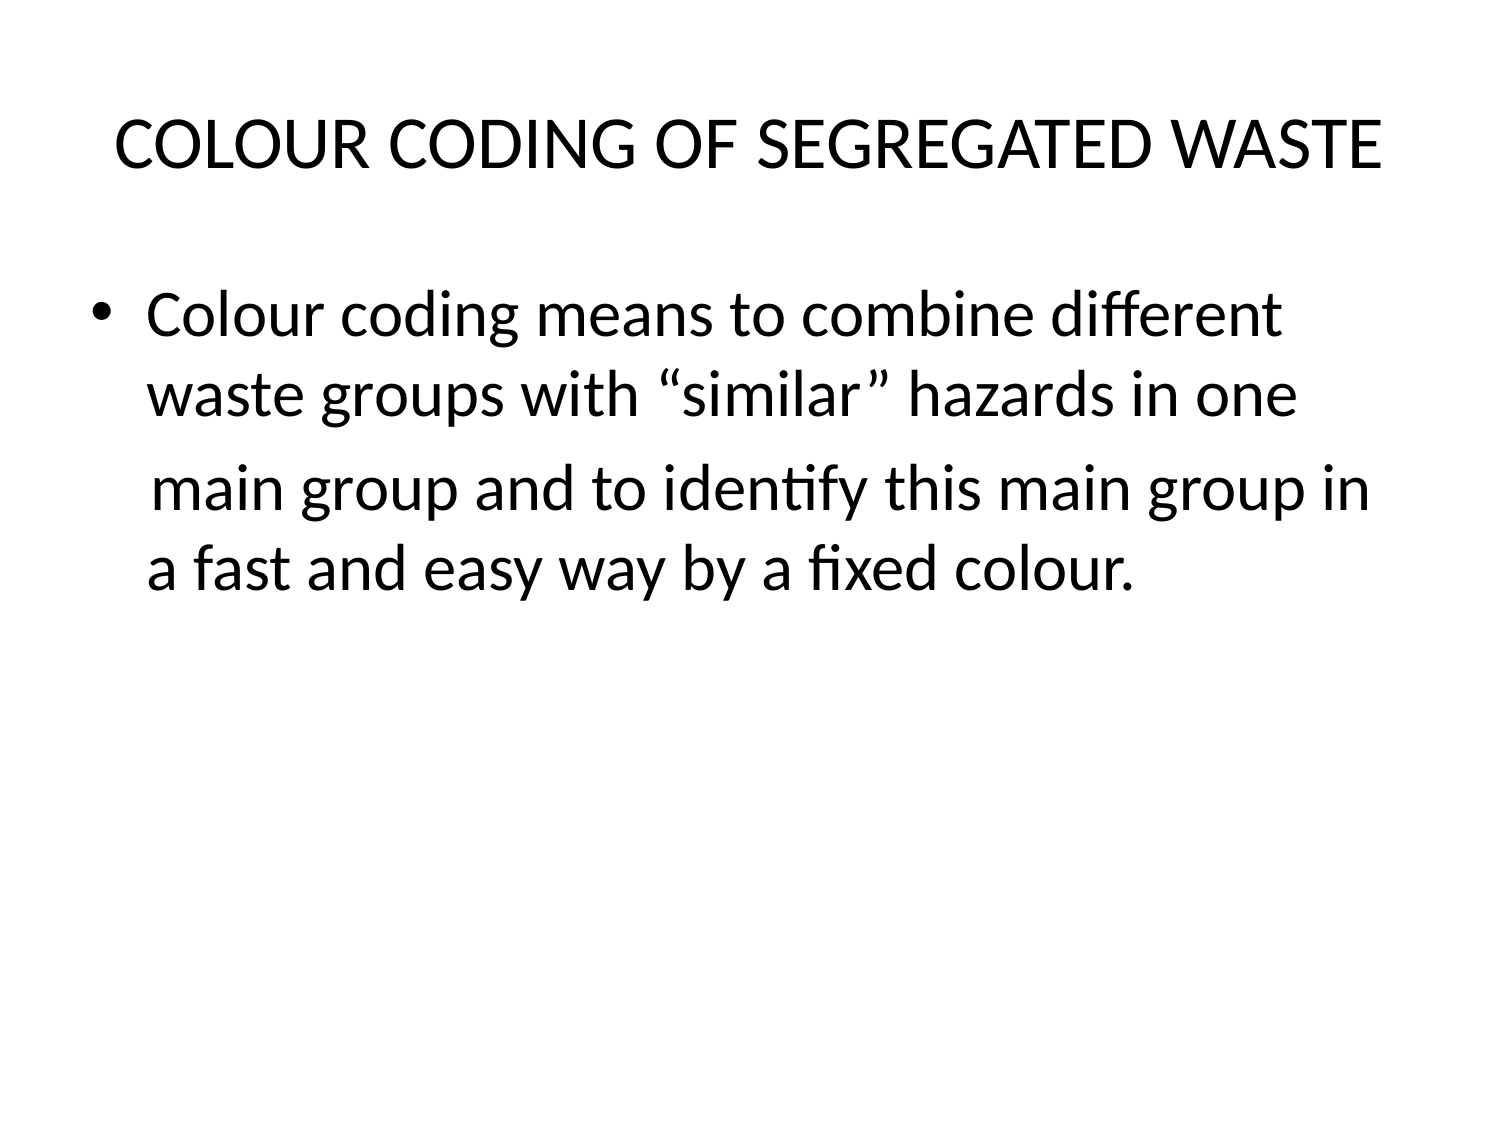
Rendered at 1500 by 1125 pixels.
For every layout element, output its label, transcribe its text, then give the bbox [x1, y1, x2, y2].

list Colour coding means to combine different waste groups with “similar” hazards in one main group and to identify this main group in a fast and easy way by a fixed colour. [75, 262, 1425, 1005]
title COLOUR CODING OF SEGREGATED WASTE [75, 45, 1425, 233]
